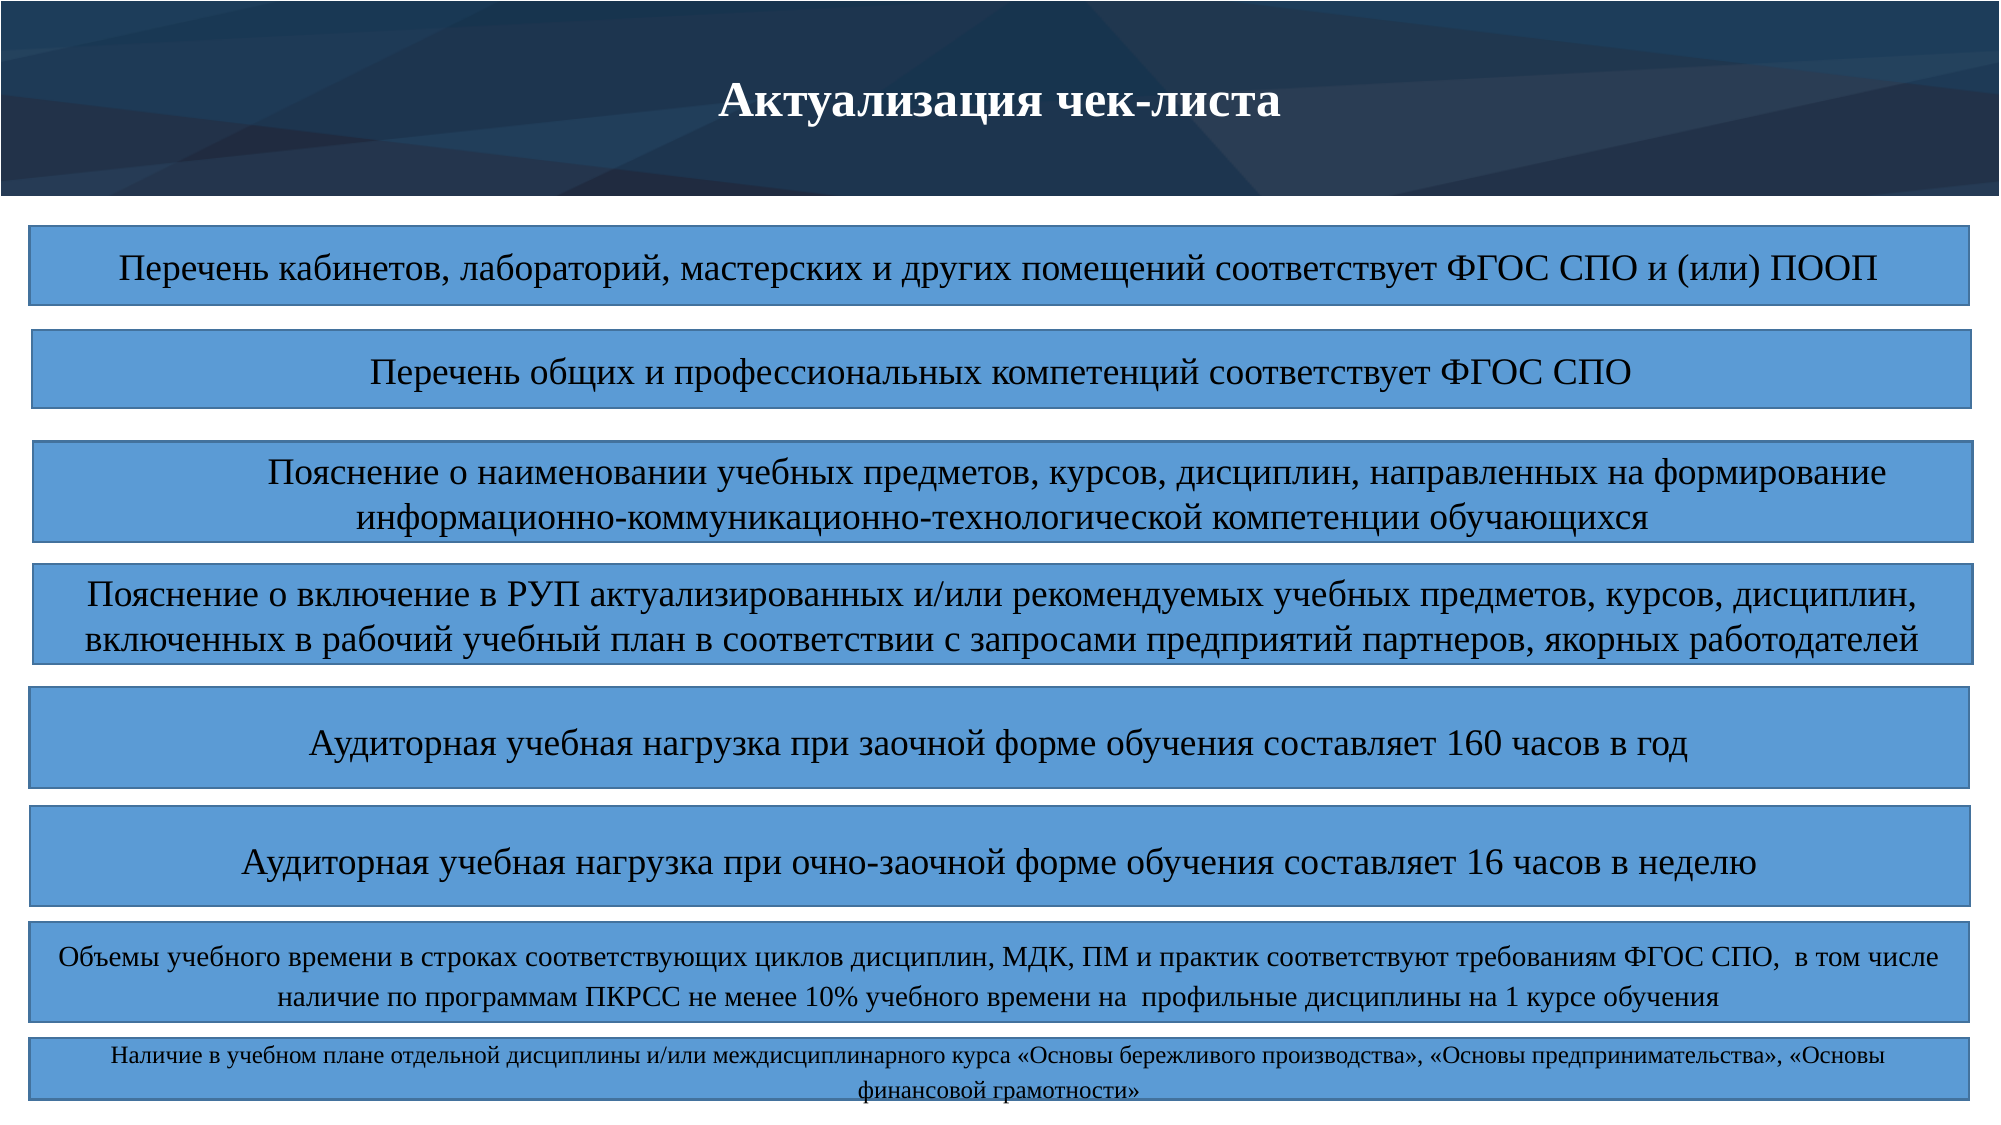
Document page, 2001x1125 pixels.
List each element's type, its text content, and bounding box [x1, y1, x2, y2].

text_box Перечень кабинетов, лабораторий, мастерских и других помещений соответствует ФГОС СПО и (или) ПООП [28, 225, 1970, 306]
text_box Пояснение о наименовании учебных предметов, курсов, дисциплин, направленных на формирование информационно-коммуникационно-технологической компетенции обучающихся [32, 440, 1974, 543]
picture [0, 0, 2000, 199]
text_box Объемы учебного времени в строках соответствующих циклов дисциплин, МДК, ПМ и практик соответствуют требованиям ФГОС СПО, в том числе наличие по программам ПКРСС не менее 10% учебного времени на профильные дисциплины на 1 курсе обучения [28, 921, 1970, 1023]
text_box Аудиторная учебная нагрузка при заочной форме обучения составляет 160 часов в год [28, 686, 1970, 789]
text_box Аудиторная учебная нагрузка при очно-заочной форме обучения составляет 16 часов в неделю [29, 805, 1971, 907]
text_box Перечень общих и профессиональных компетенций соответствует ФГОС СПО [31, 329, 1972, 409]
text_box Наличие в учебном плане отдельной дисциплины и/или междисциплинарного курса «Основы бережливого производства», «Основы предпринимательства», «Основы финансовой грамотности» [28, 1037, 1970, 1101]
text_box Пояснение о включение в РУП актуализированных и/или рекомендуемых учебных предметов, курсов, дисциплин, включенных в рабочий учебный план в соответствии с запросами предприятий партнеров, якорных работодателей [32, 563, 1974, 665]
